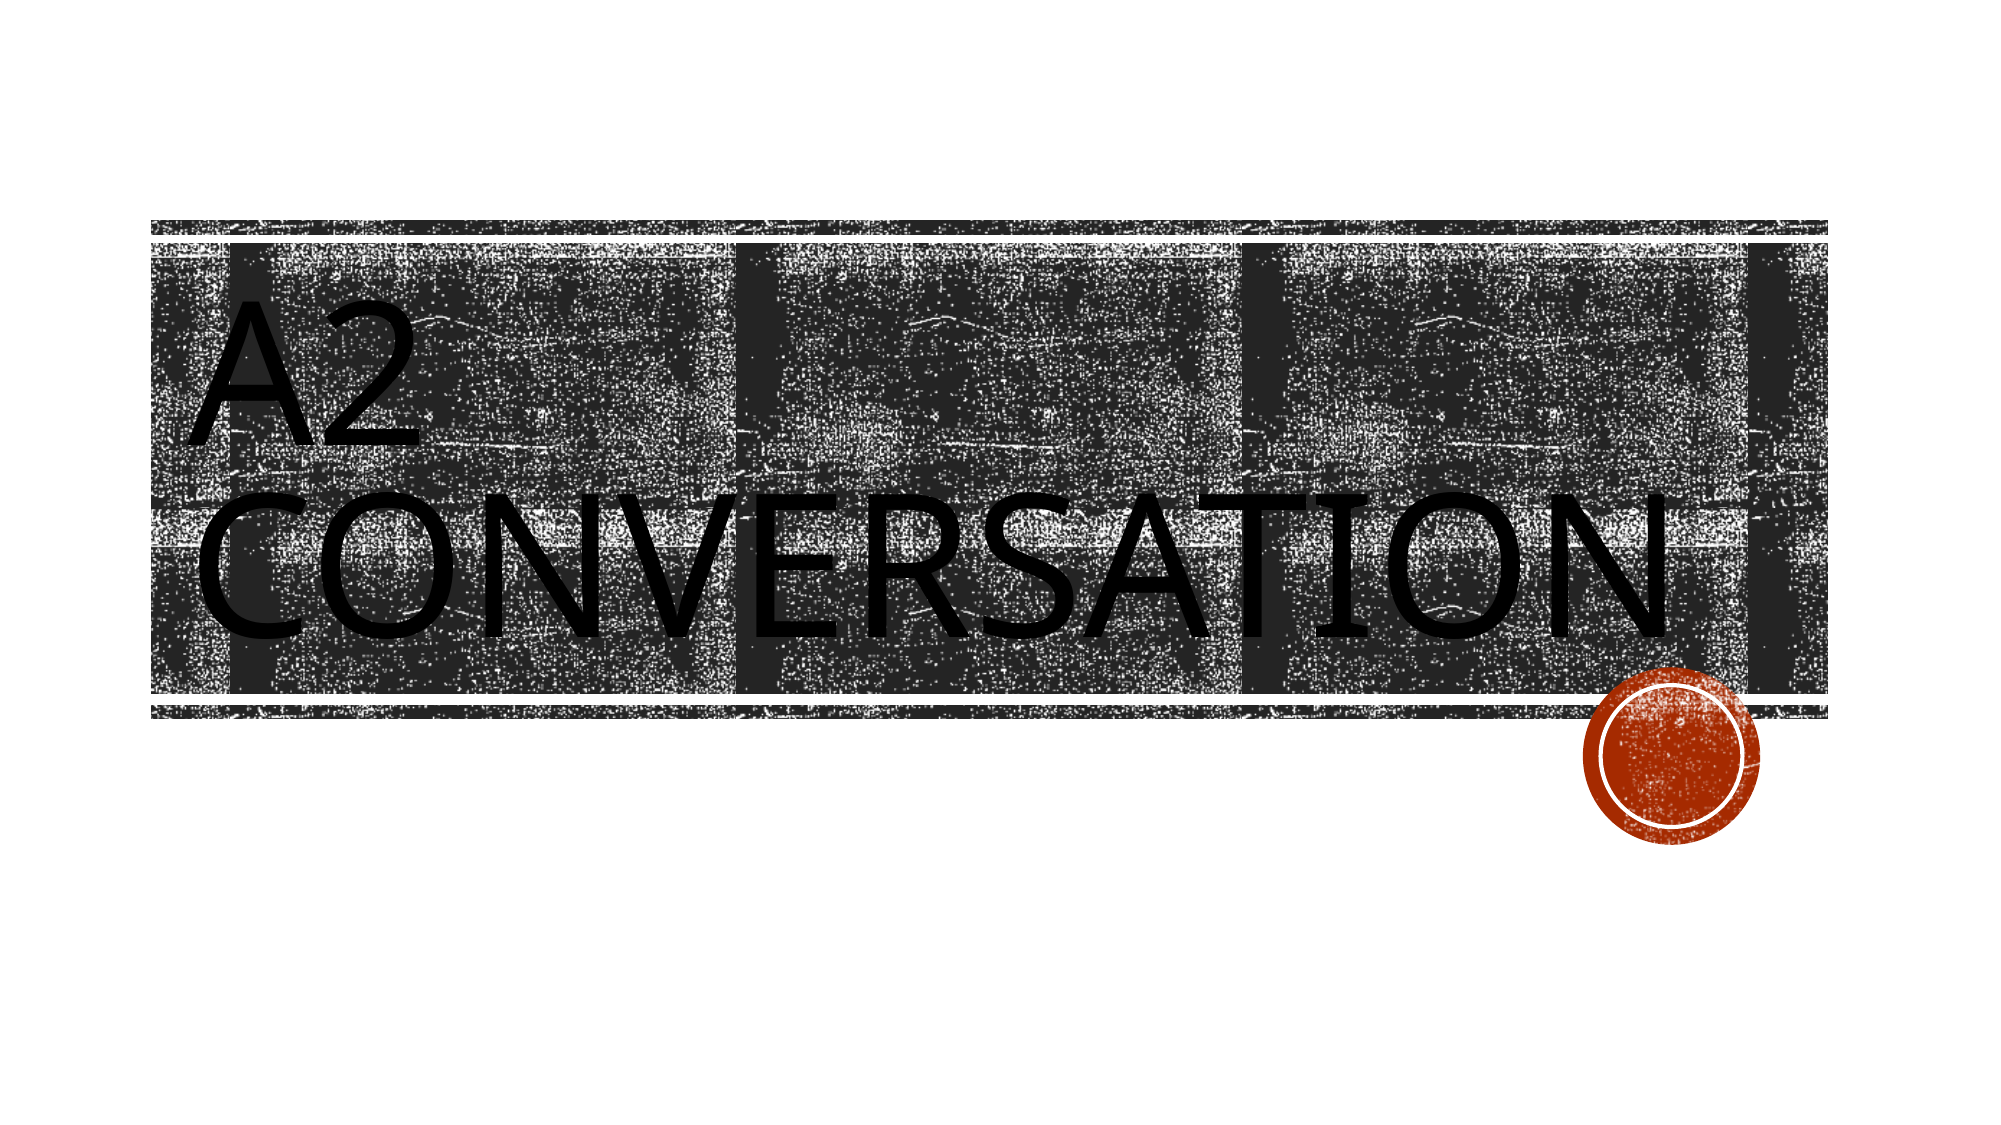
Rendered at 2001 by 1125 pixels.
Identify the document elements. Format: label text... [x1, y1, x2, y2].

title A2 conversation [172, 234, 1808, 733]
